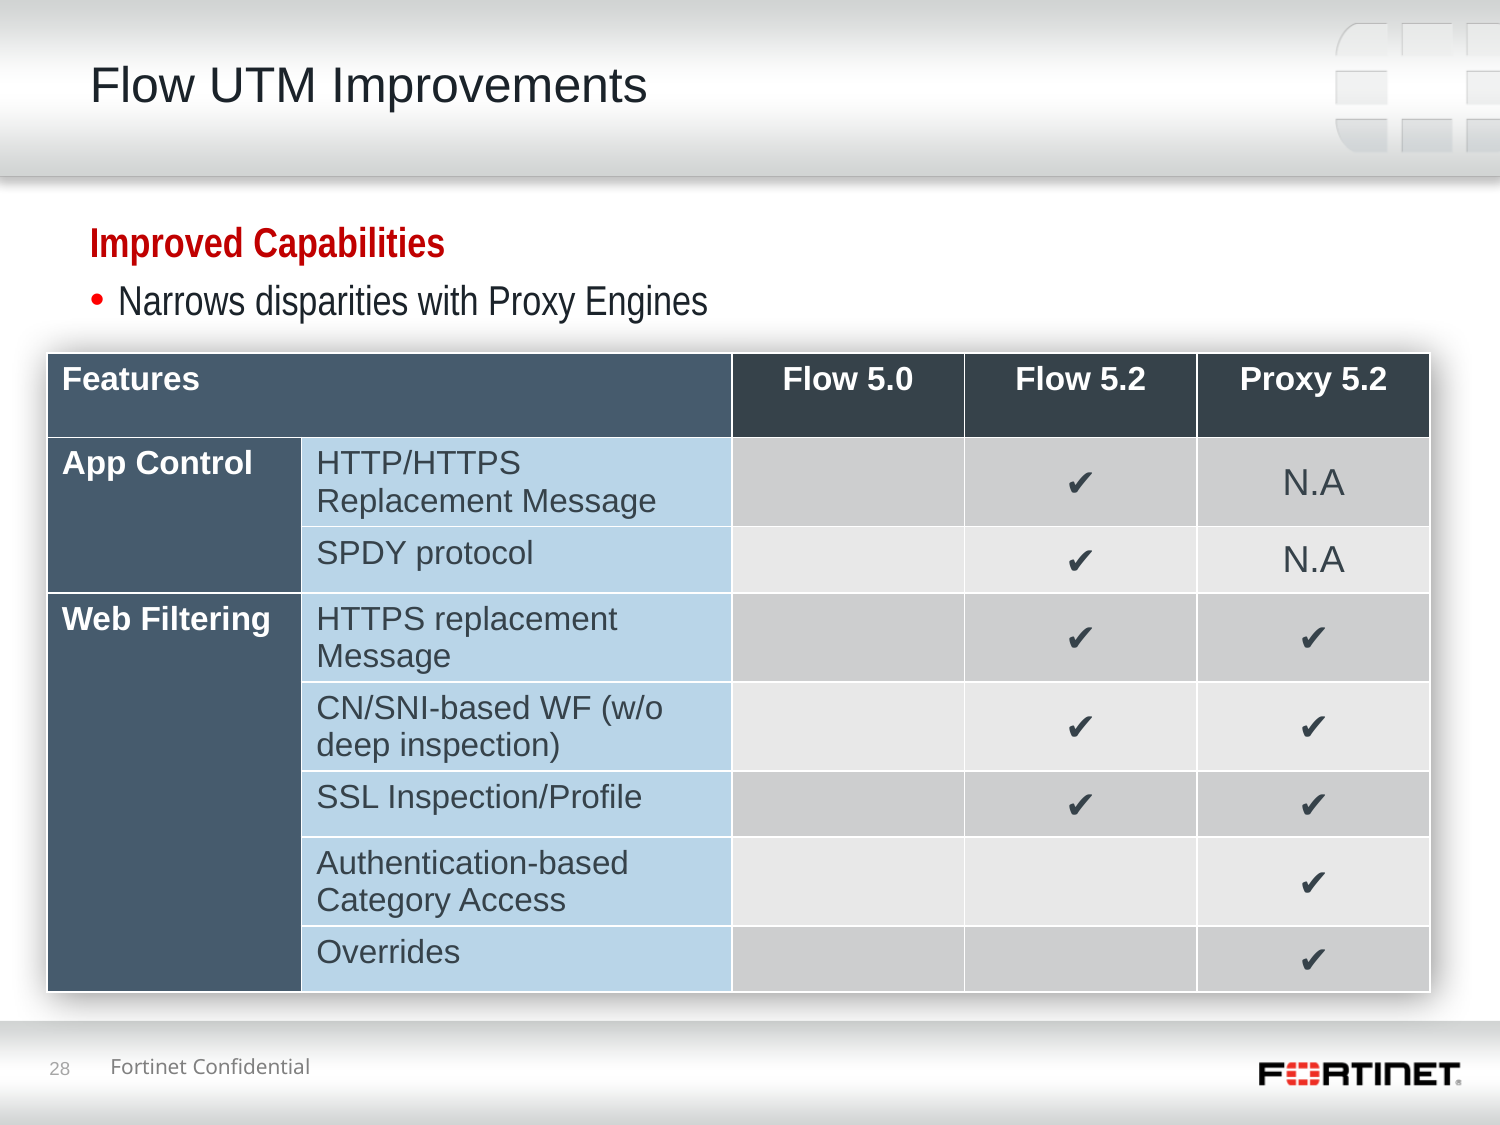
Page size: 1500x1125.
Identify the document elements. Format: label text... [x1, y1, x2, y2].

table_cell N.A [1198, 438, 1429, 526]
table_cell ✔ [1198, 927, 1429, 991]
list Improved Capabilities Narrows disparities with Proxy Engines [75, 208, 1425, 331]
table_cell N.A [1198, 527, 1429, 592]
table_cell ✔ [965, 772, 1196, 836]
table_cell [733, 438, 964, 526]
table_cell SSL Inspection/Profile [302, 772, 731, 836]
title Flow UTM Improvements [75, 45, 1425, 138]
table_cell ✔ [965, 683, 1196, 770]
table_cell [733, 527, 964, 592]
table_cell ✔ [1198, 594, 1429, 681]
table_cell ✔ [1198, 772, 1429, 836]
table_cell ✔ [1198, 838, 1429, 925]
table_cell Overrides [302, 927, 731, 991]
table_cell CN/SNI-based WF (w/o deep inspection) [302, 683, 731, 770]
table_cell [733, 594, 964, 681]
table_header Proxy 5.2 [1198, 354, 1429, 437]
table_cell [733, 683, 964, 770]
table_cell [965, 927, 1196, 991]
picture [0, 0, 1500, 1125]
table_cell ✔ [965, 438, 1196, 526]
table_cell [965, 838, 1196, 925]
table_cell ✔ [965, 527, 1196, 592]
table_header Features [48, 354, 731, 437]
table_cell ✔ [965, 594, 1196, 681]
table_cell SPDY protocol [302, 527, 731, 592]
table_cell [733, 772, 964, 836]
table_cell HTTPS replacement Message [302, 594, 731, 681]
table_header Flow 5.0 [733, 354, 964, 437]
table_cell HTTP/HTTPS Replacement Message [302, 438, 731, 526]
table_header Flow 5.2 [965, 354, 1196, 437]
table_cell Web Filtering [48, 594, 301, 991]
table_cell ✔ [1198, 683, 1429, 770]
table_cell App Control [48, 438, 301, 592]
table_cell [733, 838, 964, 925]
table_cell [733, 927, 964, 991]
table_cell Authentication-based Category Access [302, 838, 731, 925]
